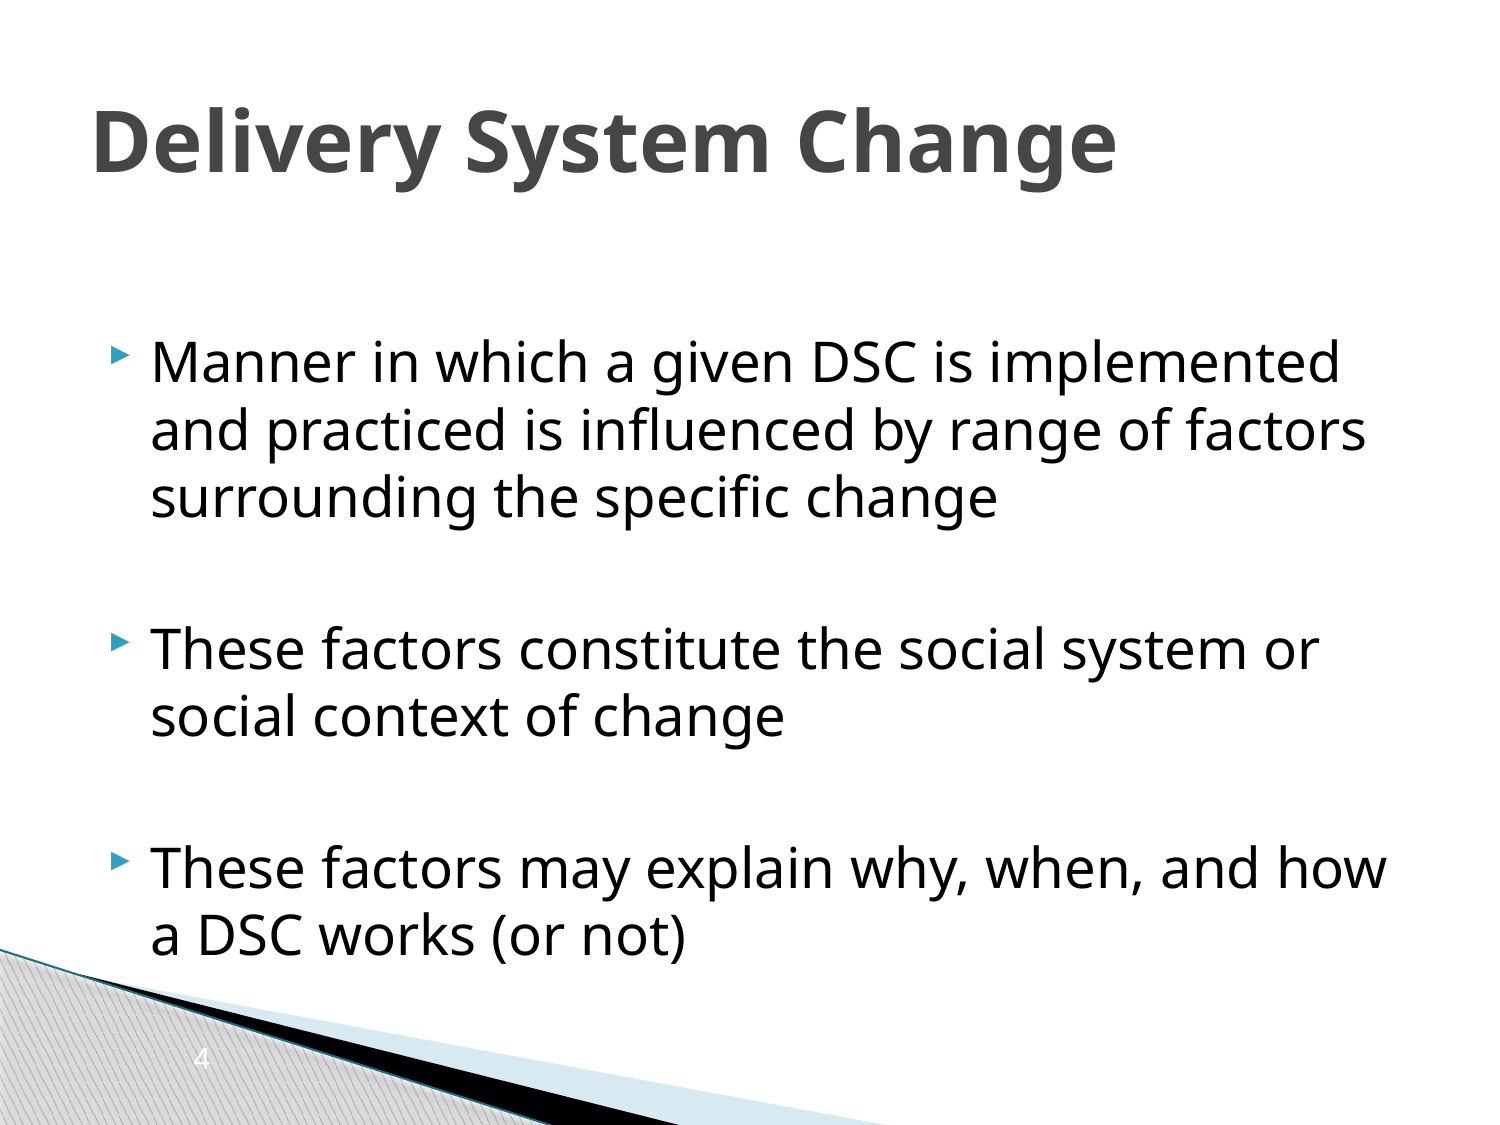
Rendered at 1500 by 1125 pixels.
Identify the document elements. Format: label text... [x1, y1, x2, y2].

list Manner in which a given DSC is implemented and practiced is influenced by range of factors surrounding the specific change These factors constitute the social system or social context of change These factors may explain why, when, and how a DSC works (or not) [74, 242, 1426, 986]
slide_number 4 [75, 1009, 225, 1088]
title Delivery System Change [75, 45, 1425, 233]
